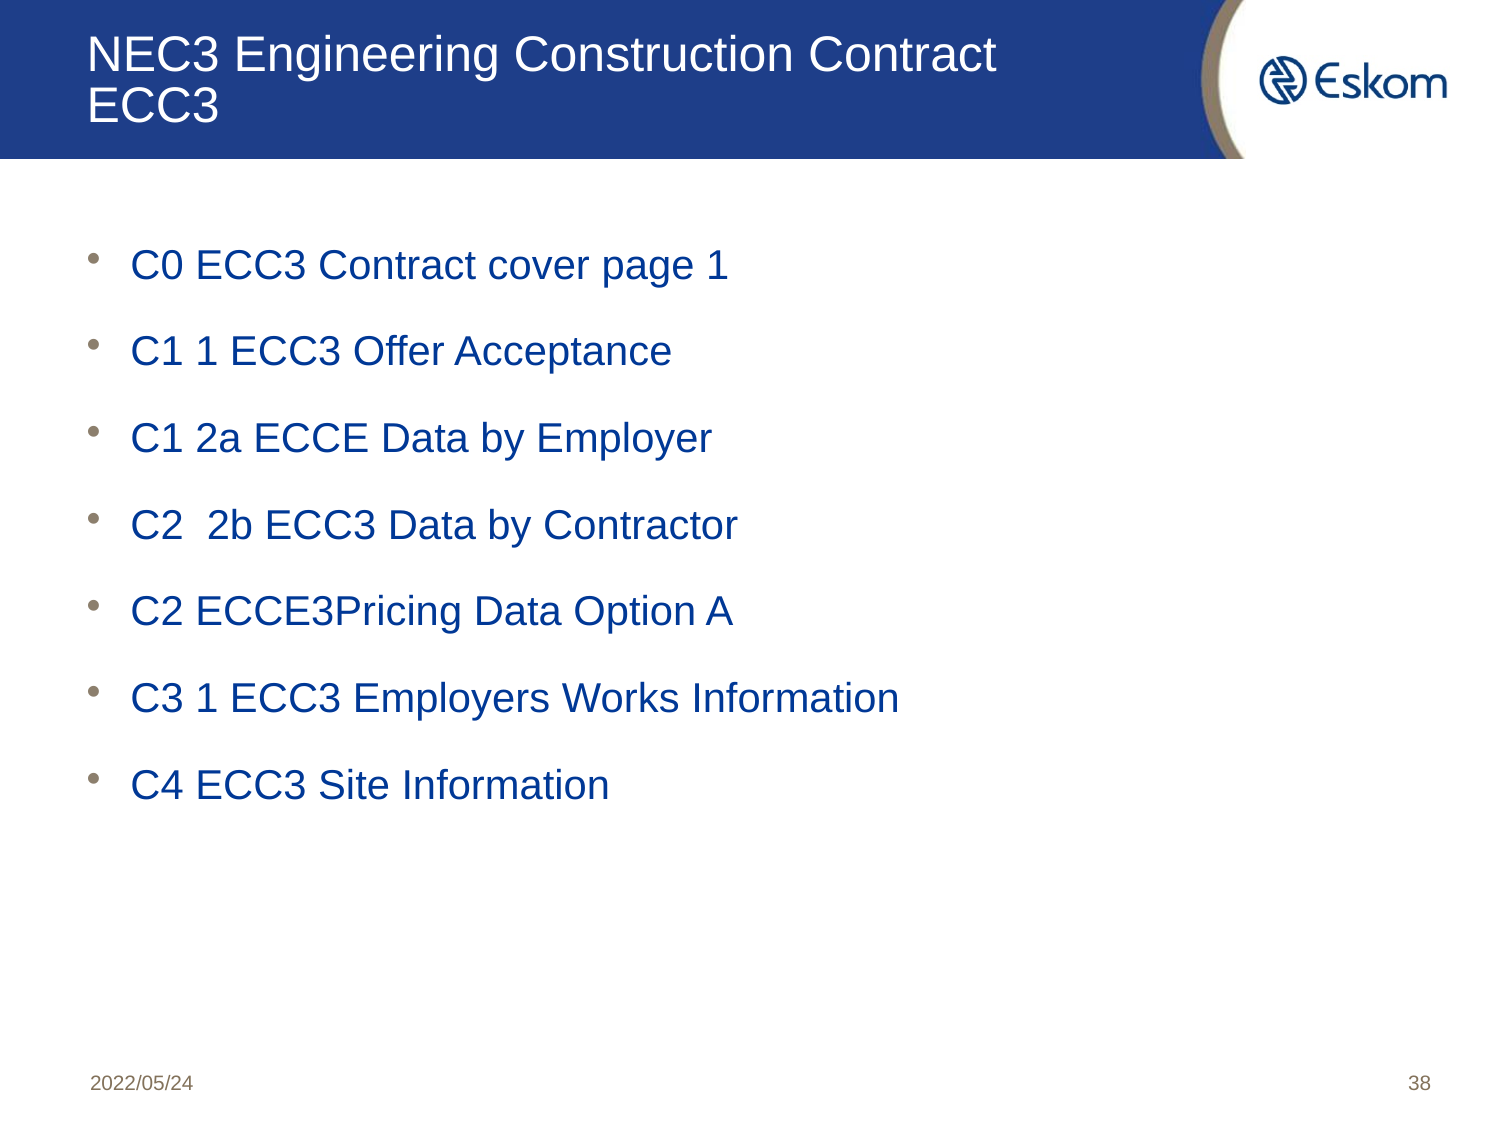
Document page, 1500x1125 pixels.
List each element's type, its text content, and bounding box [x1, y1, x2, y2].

slide_number 38 [1175, 1058, 1447, 1103]
picture [1257, 55, 1450, 105]
picture [0, 0, 1246, 159]
list C0 ECC3 Contract cover page 1 C1 1 ECC3 Offer Acceptance C1 2a ECCE Data by Employer C2 2b ECC3 Data by Contractor C2 ECCE3Pricing Data Option A C3 1 ECC3 Employers Works Information C4 ECC3 Site Information [71, 235, 1447, 1064]
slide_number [75, 1058, 361, 1103]
title NEC3 Engineering Construction Contract ECC3 [71, 27, 1142, 137]
